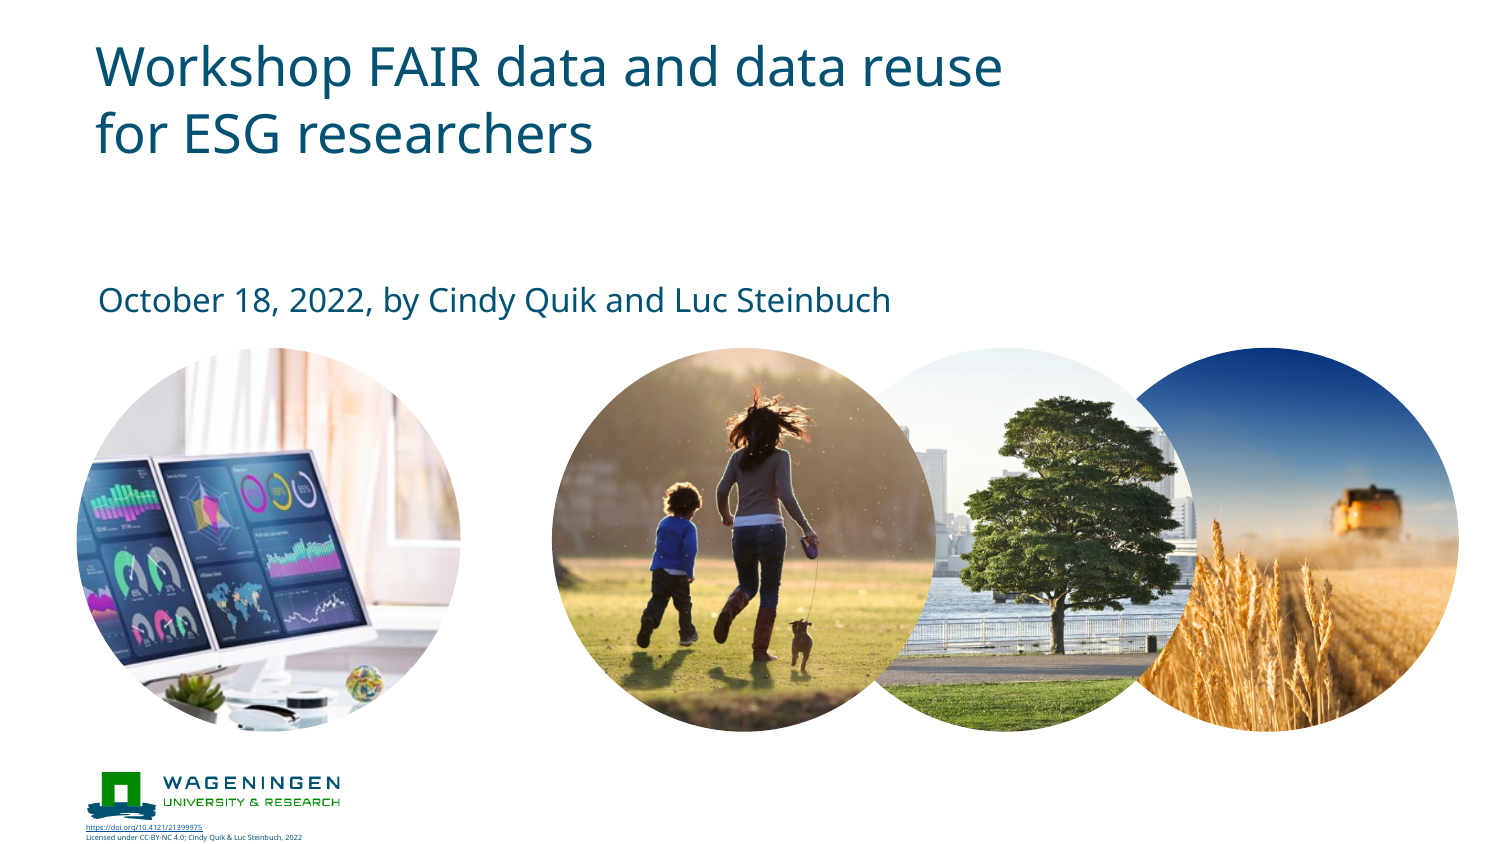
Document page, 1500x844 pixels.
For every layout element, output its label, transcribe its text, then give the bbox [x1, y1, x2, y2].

list October 18, 2022, by Cindy Quik and Luc Steinbuch [82, 270, 1459, 325]
title Workshop FAIR data and data reuse for ESG researchers [92, 27, 1459, 190]
picture [0, 0, 1500, 844]
